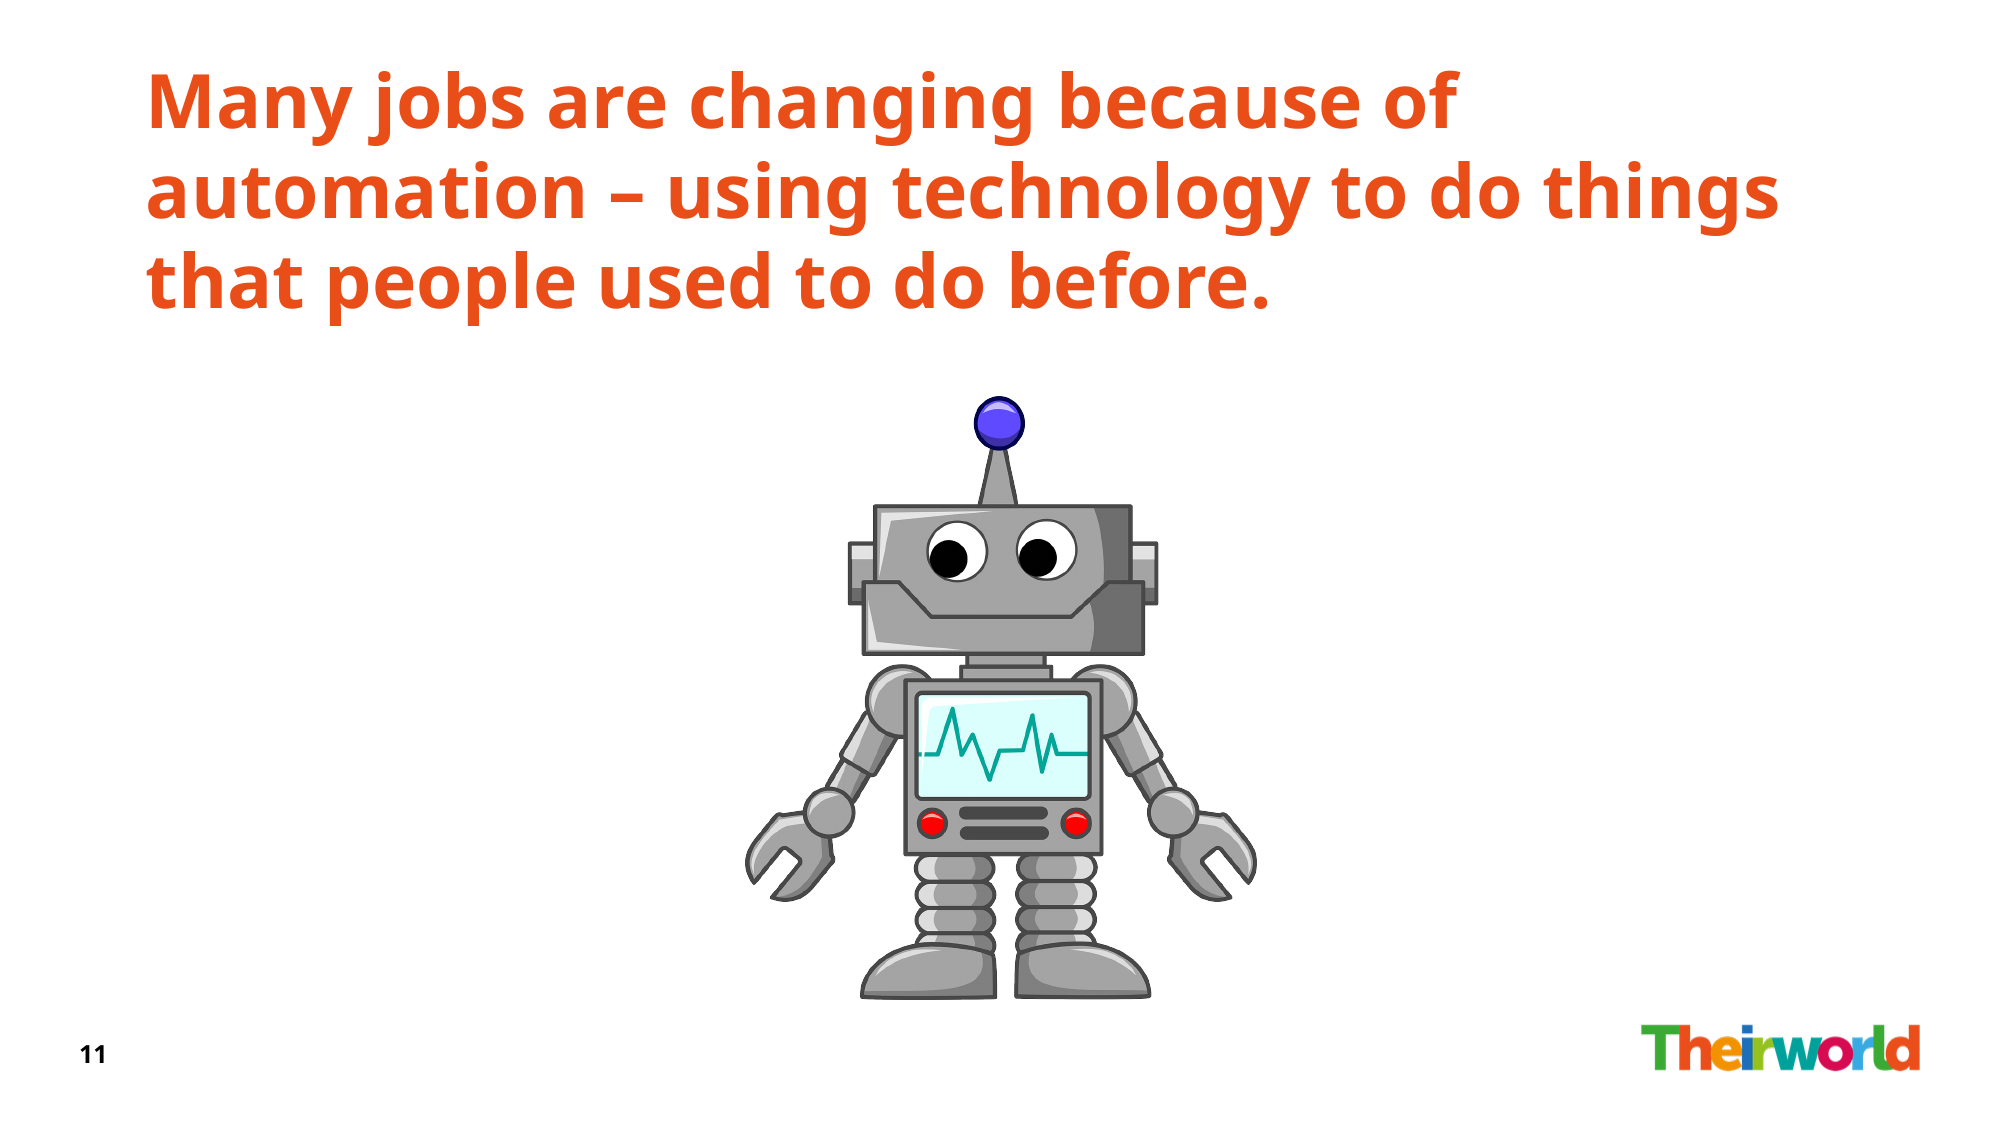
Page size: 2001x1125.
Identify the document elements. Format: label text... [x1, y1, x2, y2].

title Many jobs are changing because of automation – using technology to do things that people used to do before. [130, 46, 1882, 647]
picture [1633, 1014, 1928, 1082]
picture [745, 396, 1257, 1000]
slide_number 11 [79, 1023, 190, 1073]
